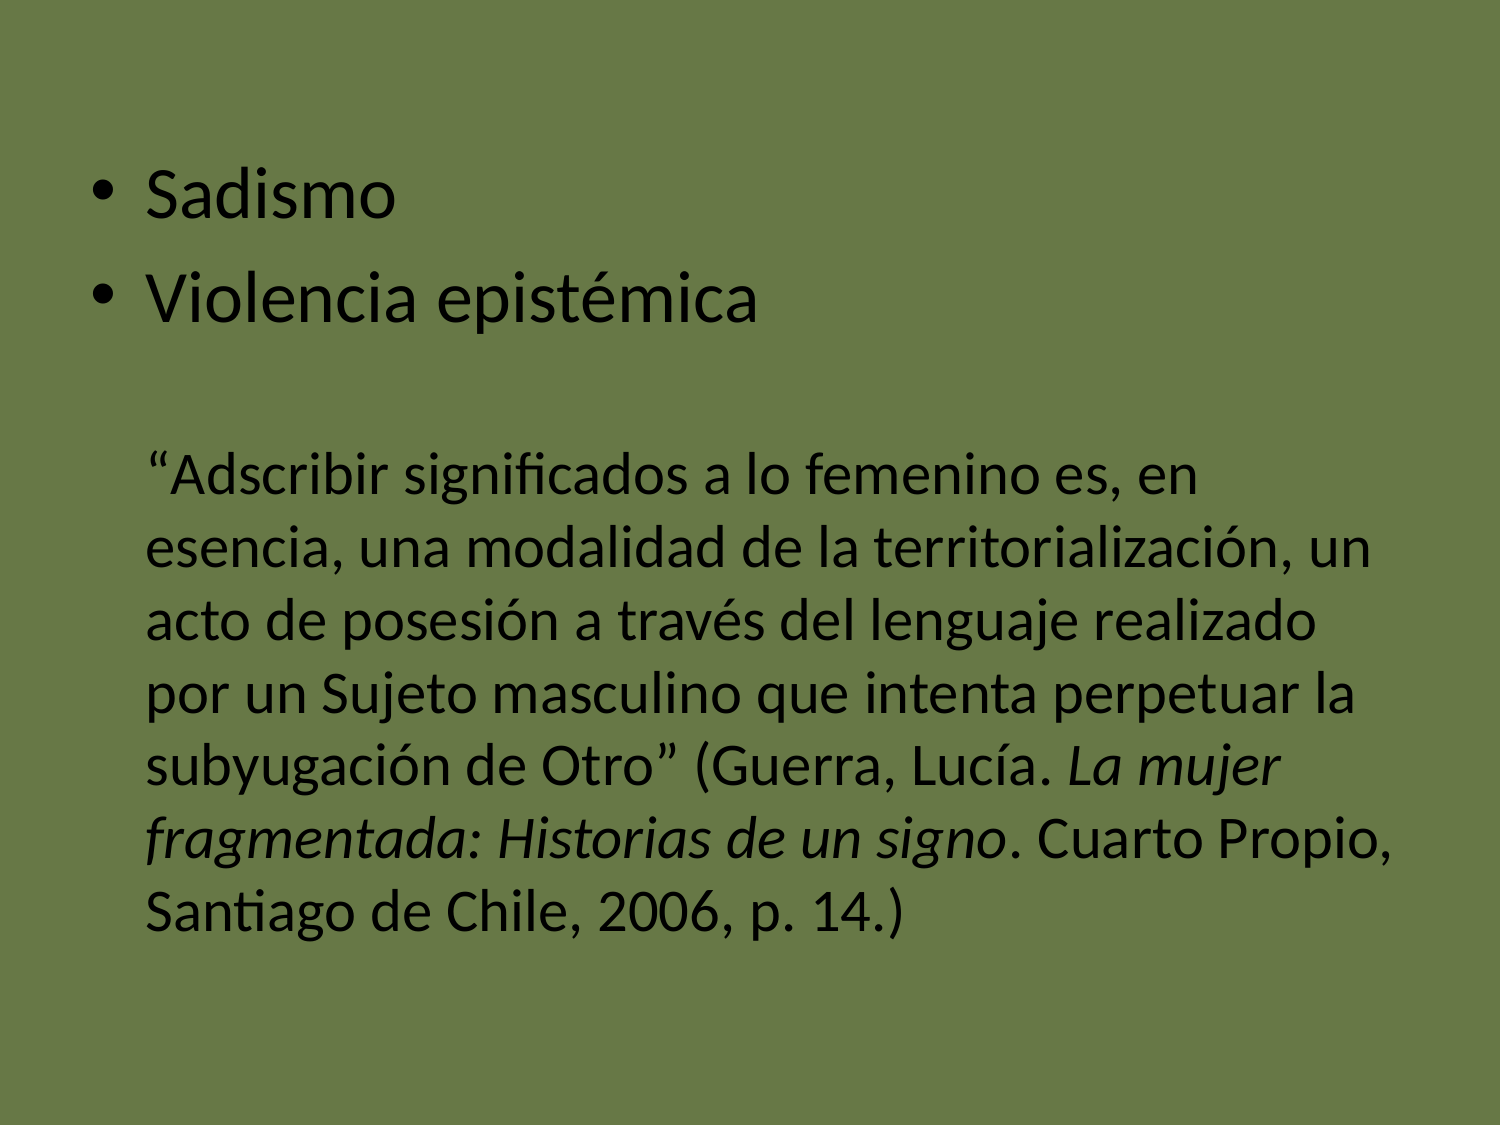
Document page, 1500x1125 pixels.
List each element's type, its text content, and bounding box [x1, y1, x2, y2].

list Sadismo Violencia epistémica “Adscribir significados a lo femenino es, en esencia, una modalidad de la territorialización, un acto de posesión a través del lenguaje realizado por un Sujeto masculino que intenta perpetuar la subyugación de Otro” (Guerra, Lucía. La mujer fragmentada: Historias de un signo. Cuarto Propio, Santiago de Chile, 2006, p. 14.) [75, 137, 1425, 1005]
